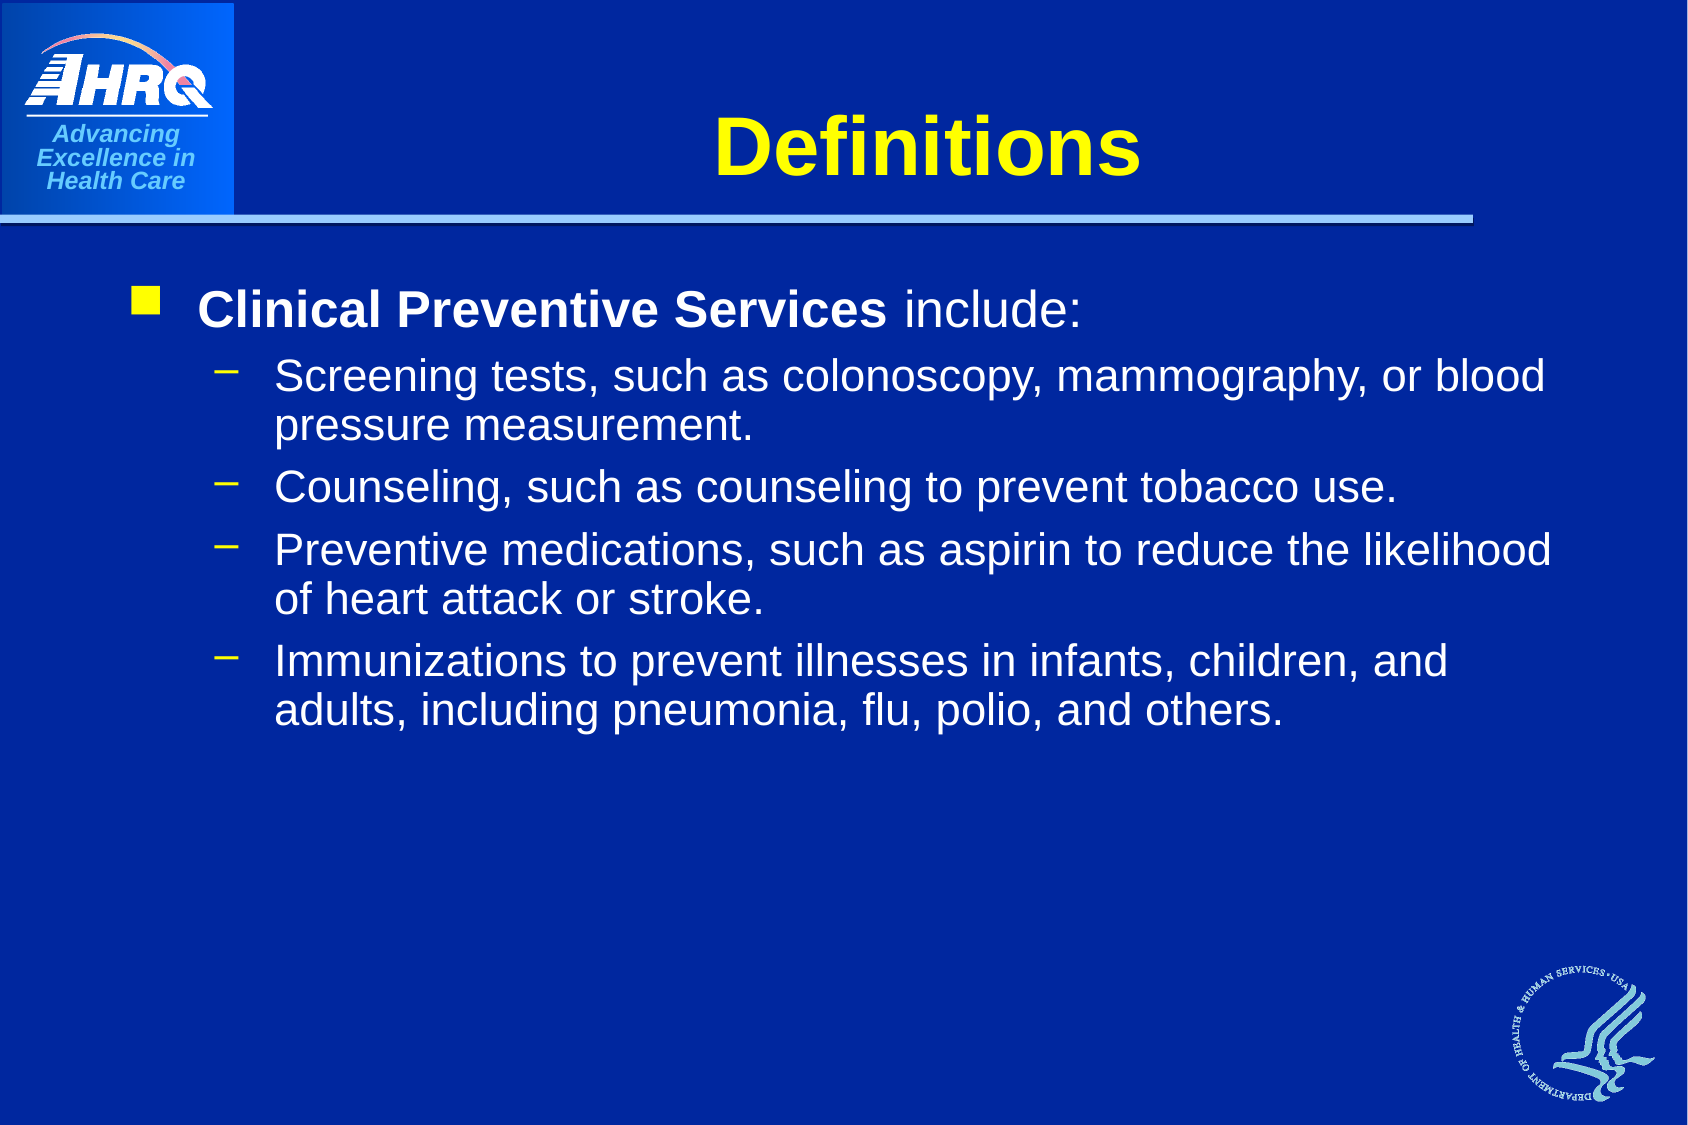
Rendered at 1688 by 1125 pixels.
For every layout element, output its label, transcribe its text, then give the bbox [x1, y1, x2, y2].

picture [1493, 950, 1670, 1123]
list Clinical Preventive Services include: Screening tests, such as colonoscopy, mammography, or blood pressure measurement. Counseling, such as counseling to prevent tobacco use. Preventive medications, such as aspirin to reduce the likelihood of heart attack or stroke. Immunizations to prevent illnesses in infants, children, and adults, including pneumonia, flu, polio, and others. [111, 274, 1588, 751]
title Definitions [268, 56, 1588, 202]
picture [9, 12, 229, 133]
